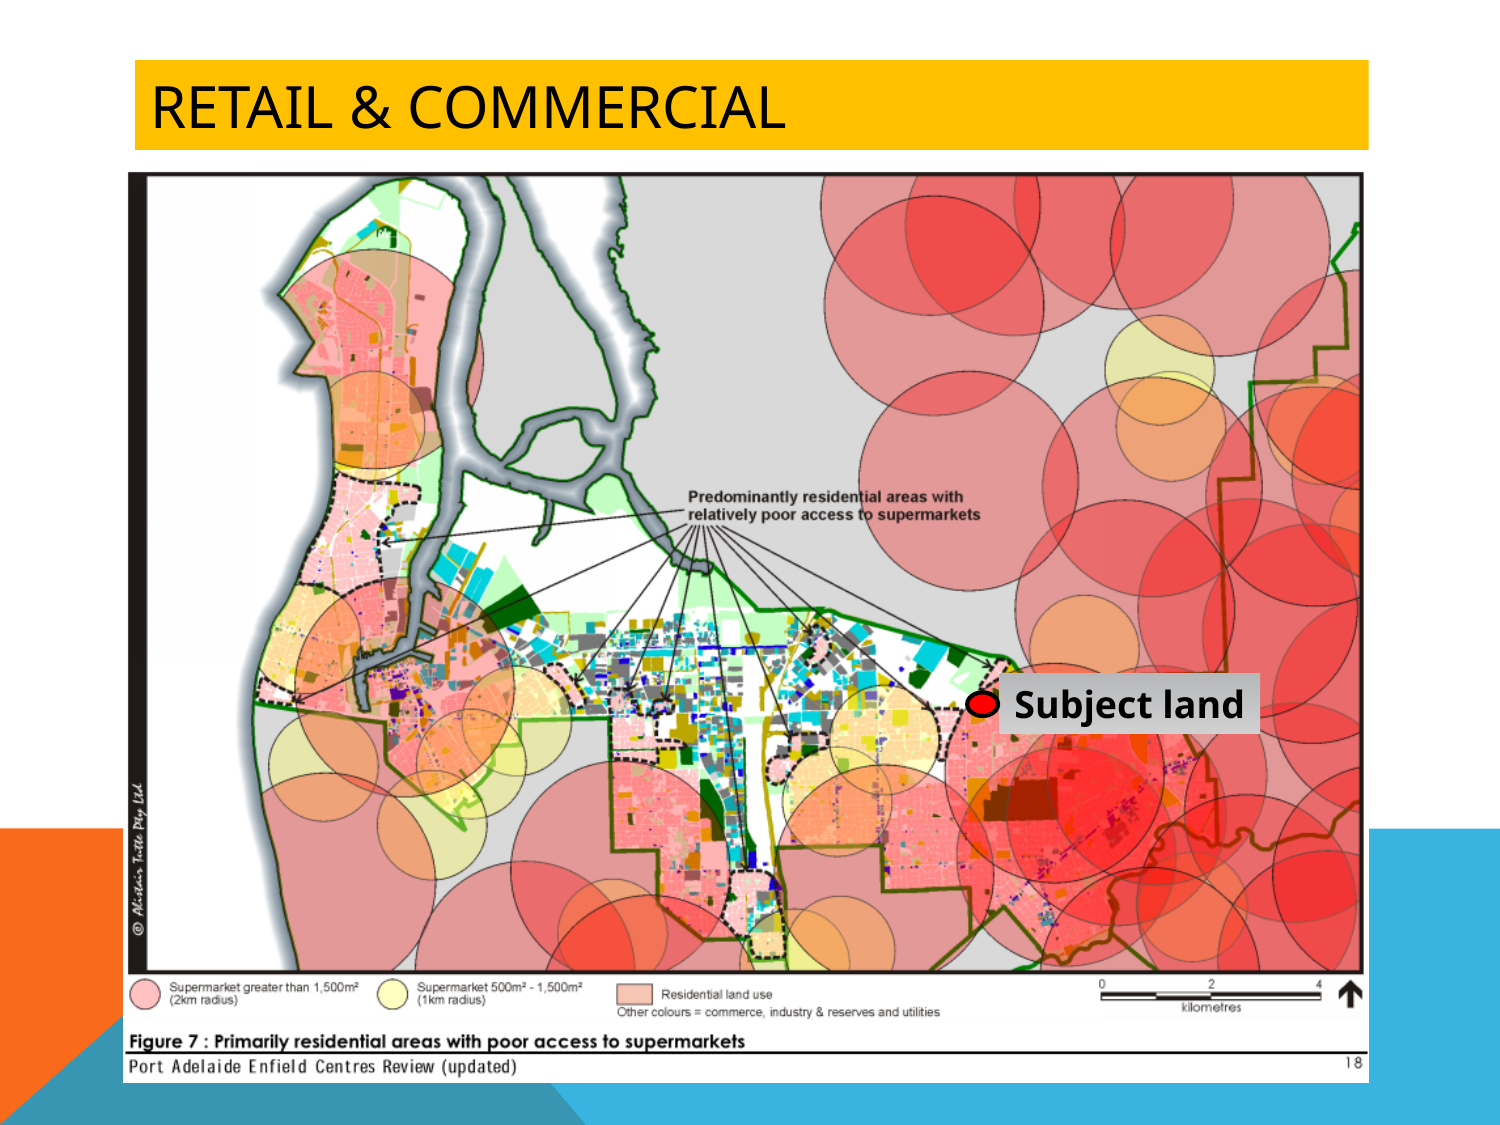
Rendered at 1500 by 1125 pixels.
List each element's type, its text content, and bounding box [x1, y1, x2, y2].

picture [123, 166, 1369, 1083]
title retail & COmmercial [135, 60, 1369, 150]
